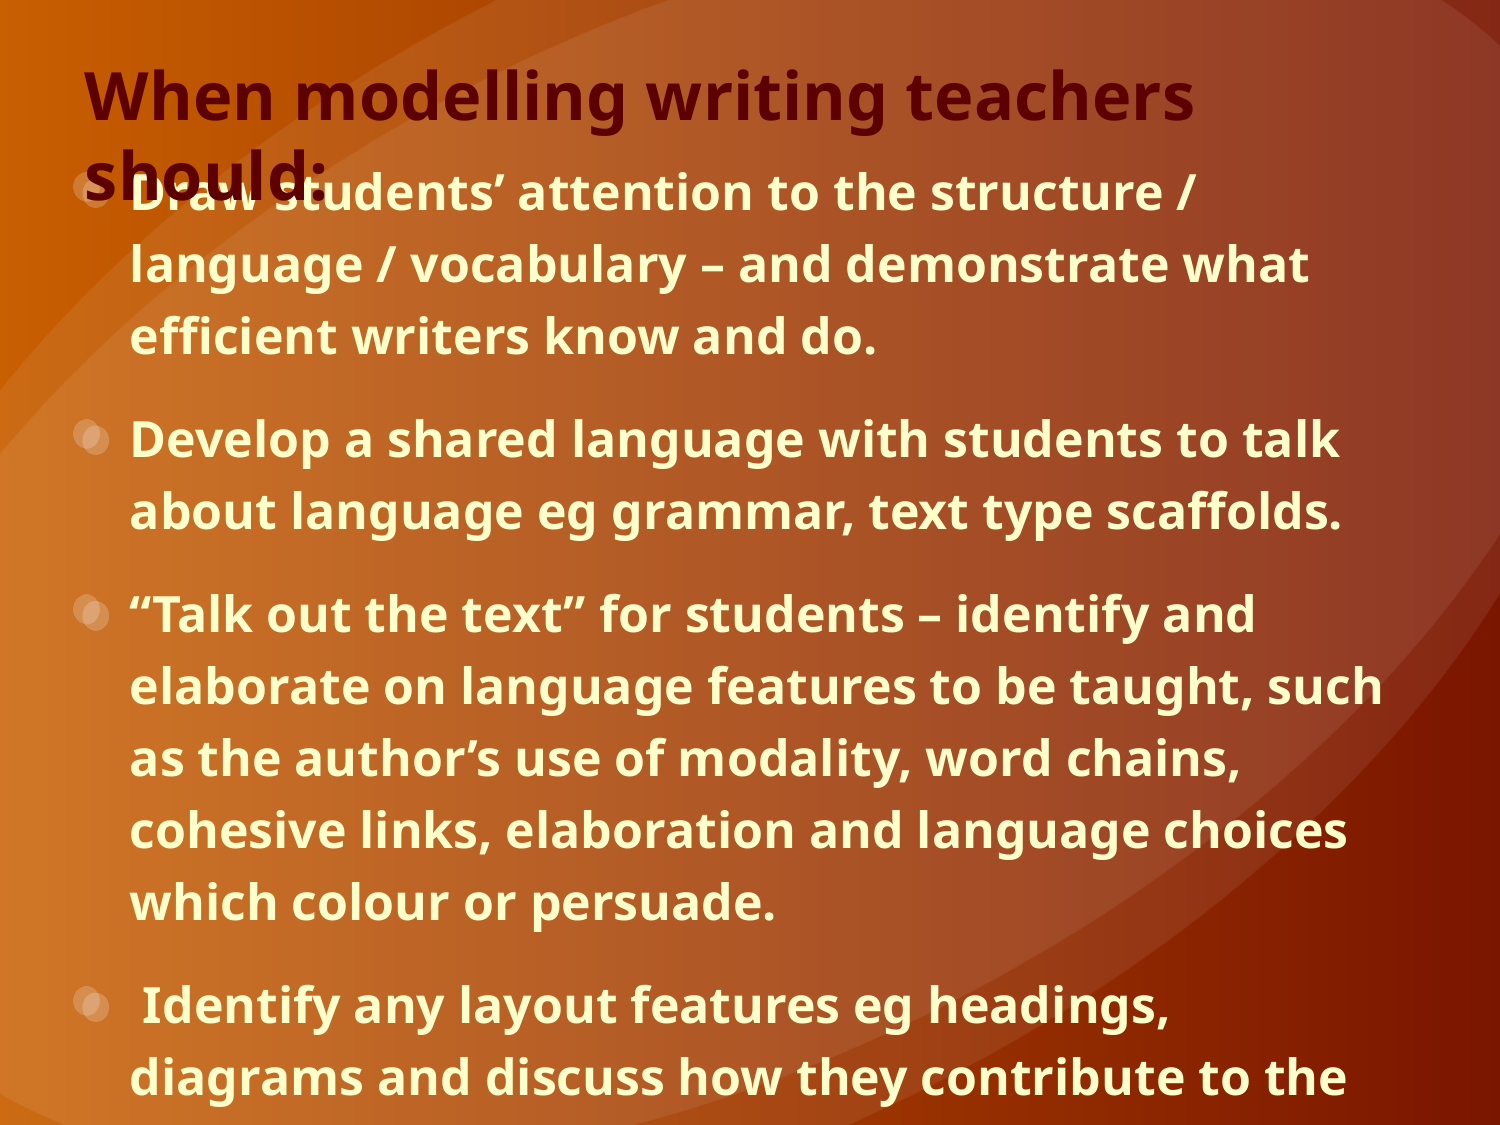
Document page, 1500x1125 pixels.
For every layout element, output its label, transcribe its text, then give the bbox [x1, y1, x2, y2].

picture [0, 0, 1500, 1125]
list Draw students’ attention to the structure / language / vocabulary – and demonstrate what efficient writers know and do. Develop a shared language with students to talk about language eg grammar, text type scaffolds. “Talk out the text” for students – identify and elaborate on language features to be taught, such as the author’s use of modality, word chains, cohesive links, elaboration and language choices which colour or persuade. Identify any layout features eg headings, diagrams and discuss how they contribute to the meaning of the written text and visa versa. [58, 140, 1417, 1043]
text_box When modelling writing teachers should: [70, 46, 1395, 222]
